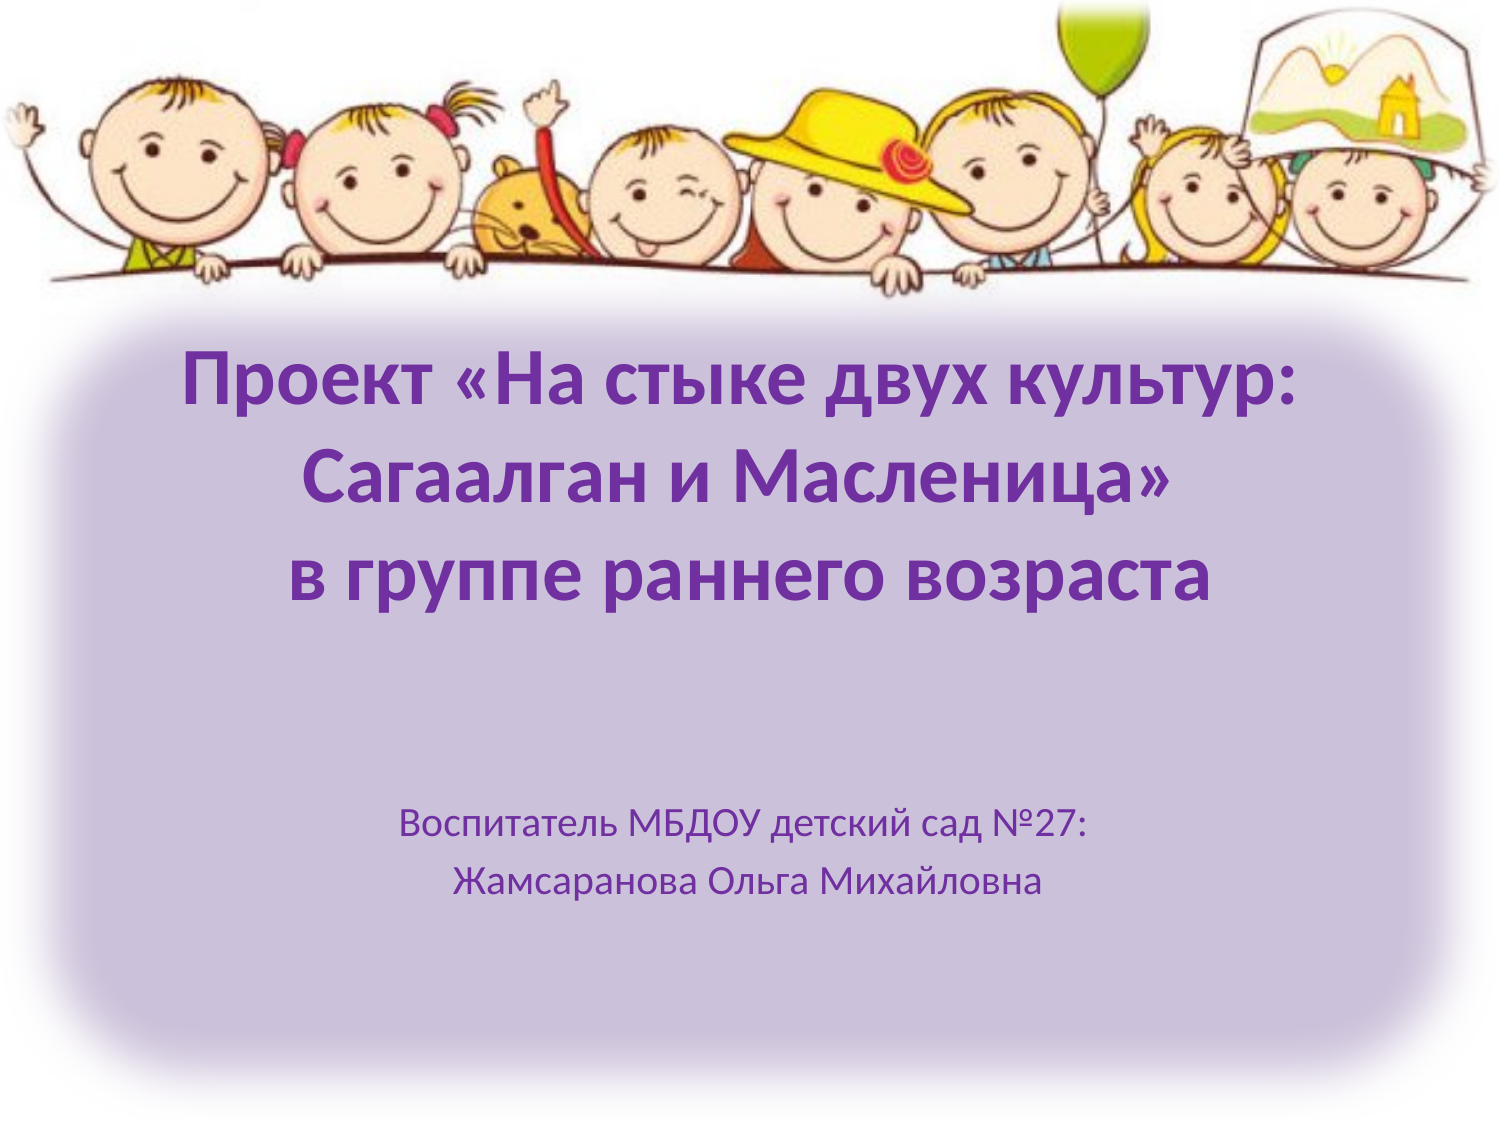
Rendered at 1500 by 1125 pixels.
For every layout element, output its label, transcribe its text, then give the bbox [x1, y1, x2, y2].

subtitle Воспитатель МБДОУ детский сад №27: Жамсаранова Ольга Михайловна [218, 786, 1269, 1075]
title Проект «На стыке двух культур: Сагаалган и Масленица» в группе раннего возраста [112, 349, 1388, 591]
title Этапы проекта: [25, 24, 1476, 295]
picture [29, 28, 1472, 291]
